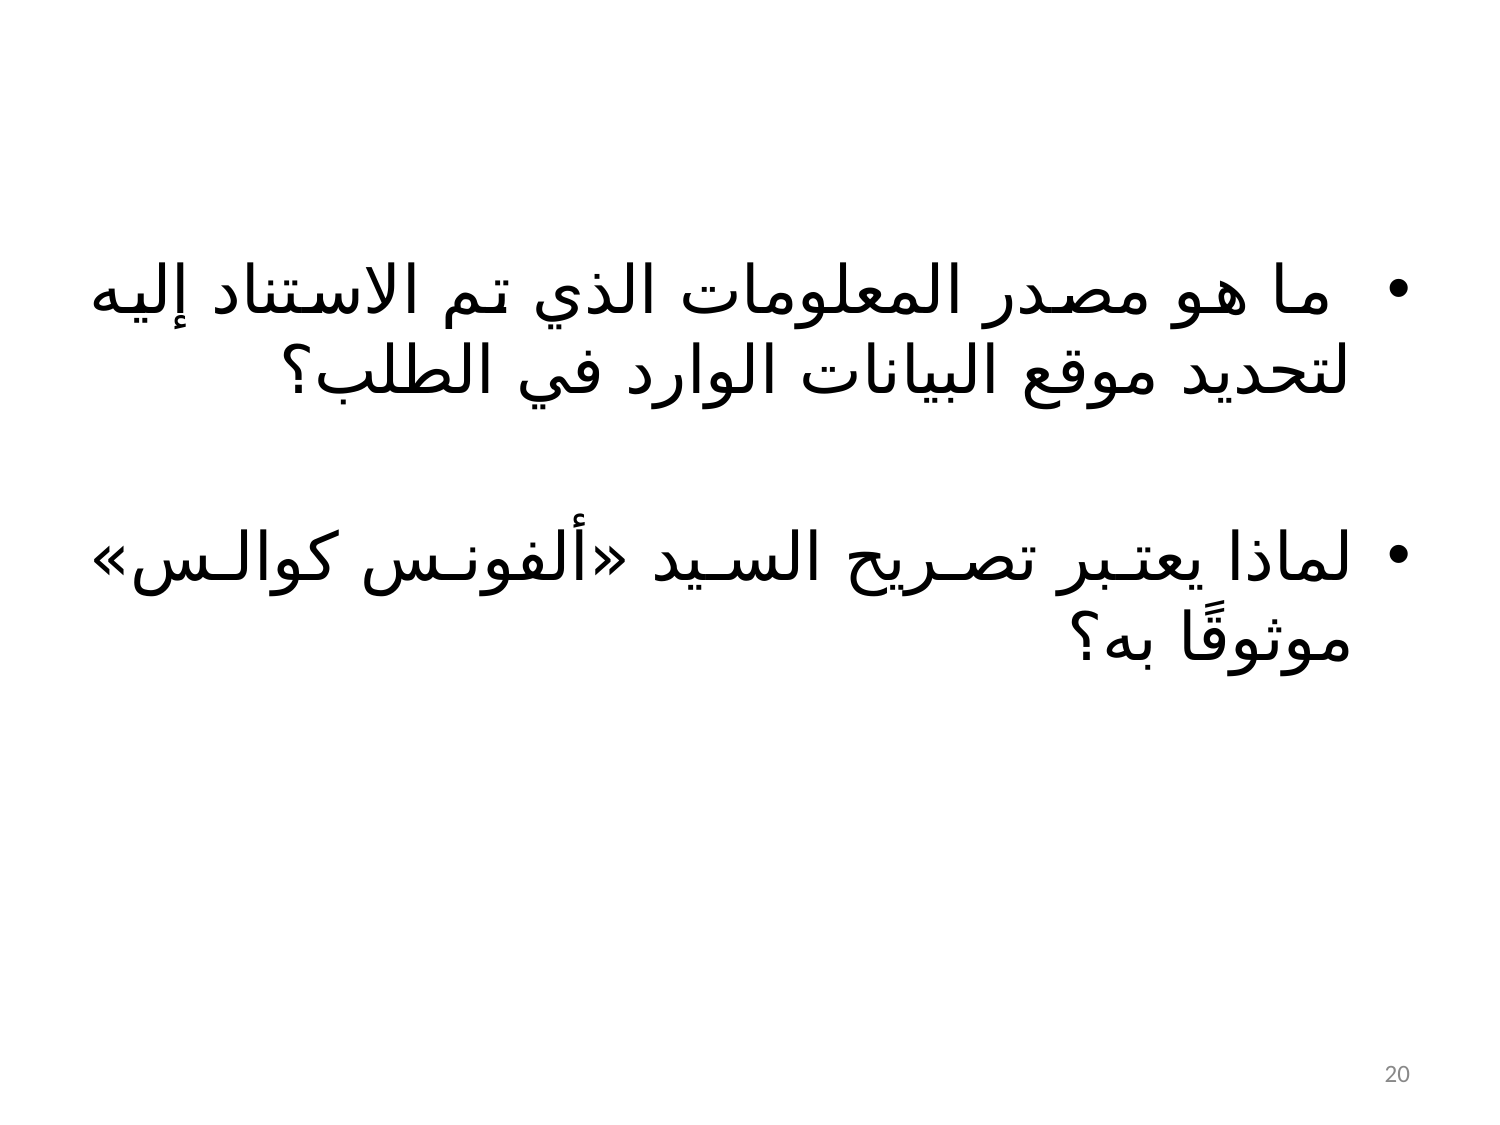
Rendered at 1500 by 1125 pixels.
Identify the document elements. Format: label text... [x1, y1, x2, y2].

slide_number 20 [1074, 1042, 1425, 1103]
text_box ما هو مصدر المعلومات الذي تم الاستناد إليه لتحديد موقع البيانات الوارد في الطلب؟ لماذا يعتبر تصريح السيد «ألفونس كوالس» موثوقًا به؟ [74, 239, 1425, 1116]
